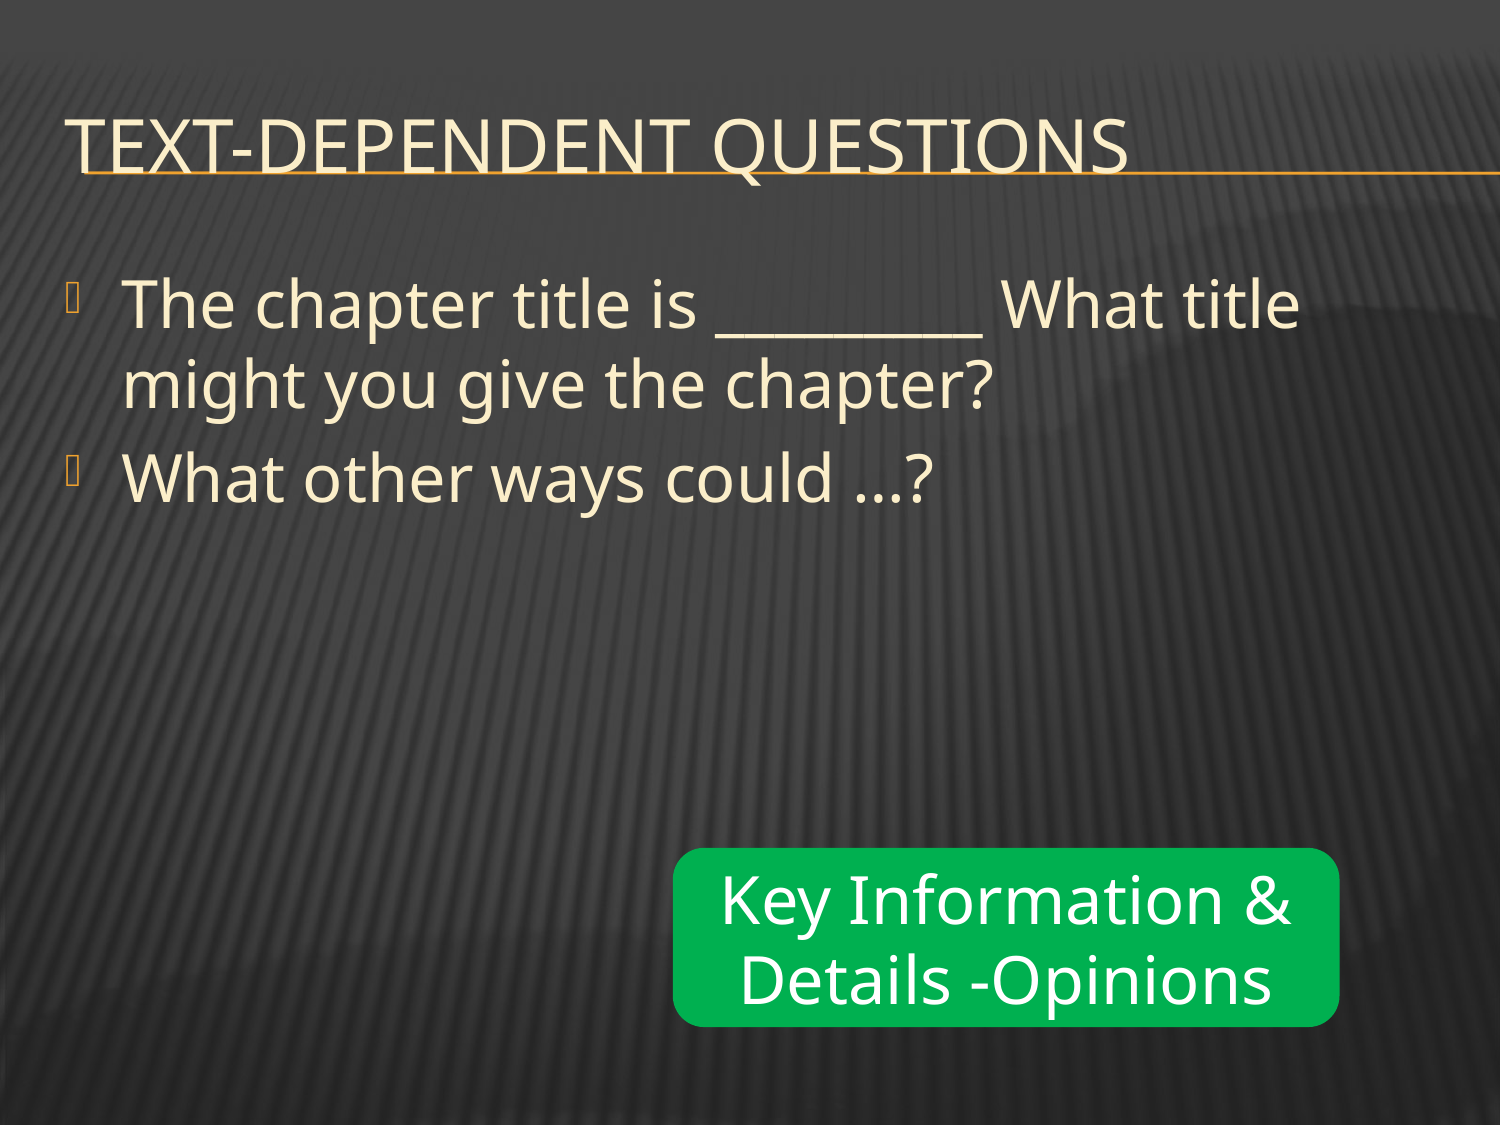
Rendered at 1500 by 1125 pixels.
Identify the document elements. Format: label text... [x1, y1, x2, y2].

list The chapter title is _________ What title might you give the chapter? What other ways could …? [50, 254, 1475, 998]
text_box Key Information & Details -Opinions [672, 847, 1340, 1028]
title Text-dependent Questions [50, 75, 1475, 213]
